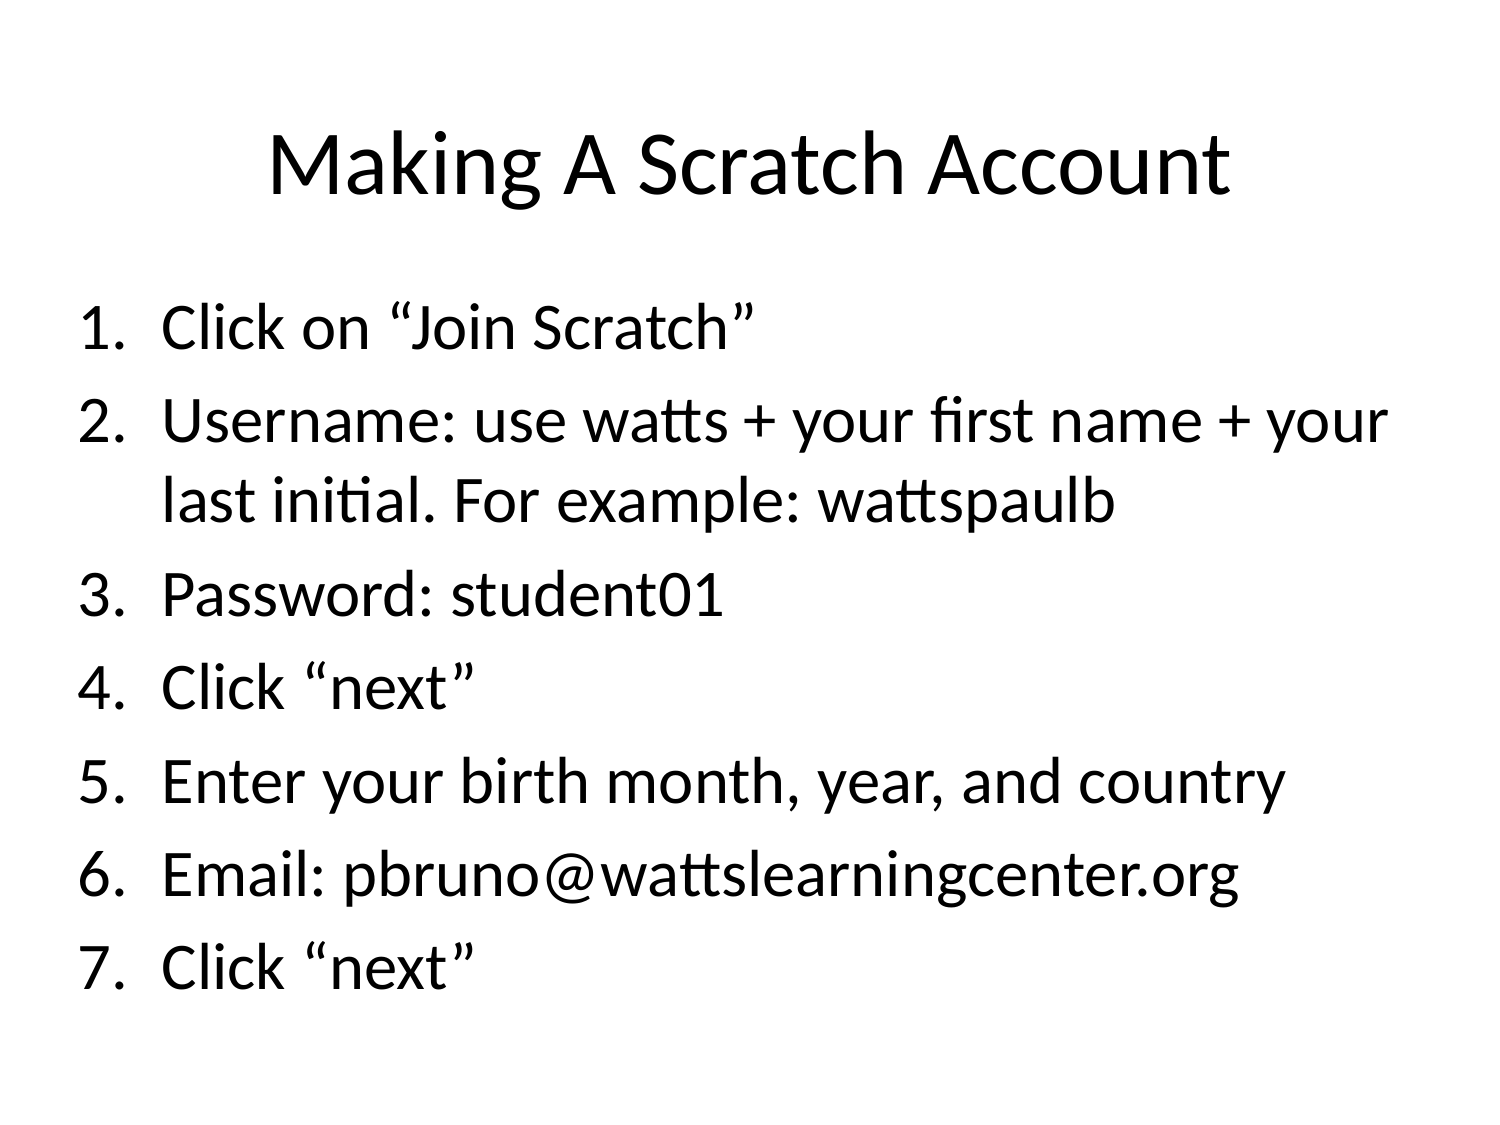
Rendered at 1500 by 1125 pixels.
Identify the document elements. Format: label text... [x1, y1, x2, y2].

subtitle Click on “Join Scratch” Username: use watts + your first name + your last initial. For example: wattspaulb Password: student01 Click “next” Enter your birth month, year, and country Email: pbruno@wattslearningcenter.org Click “next” [62, 275, 1475, 1013]
title Making A Scratch Account [112, 37, 1388, 275]
